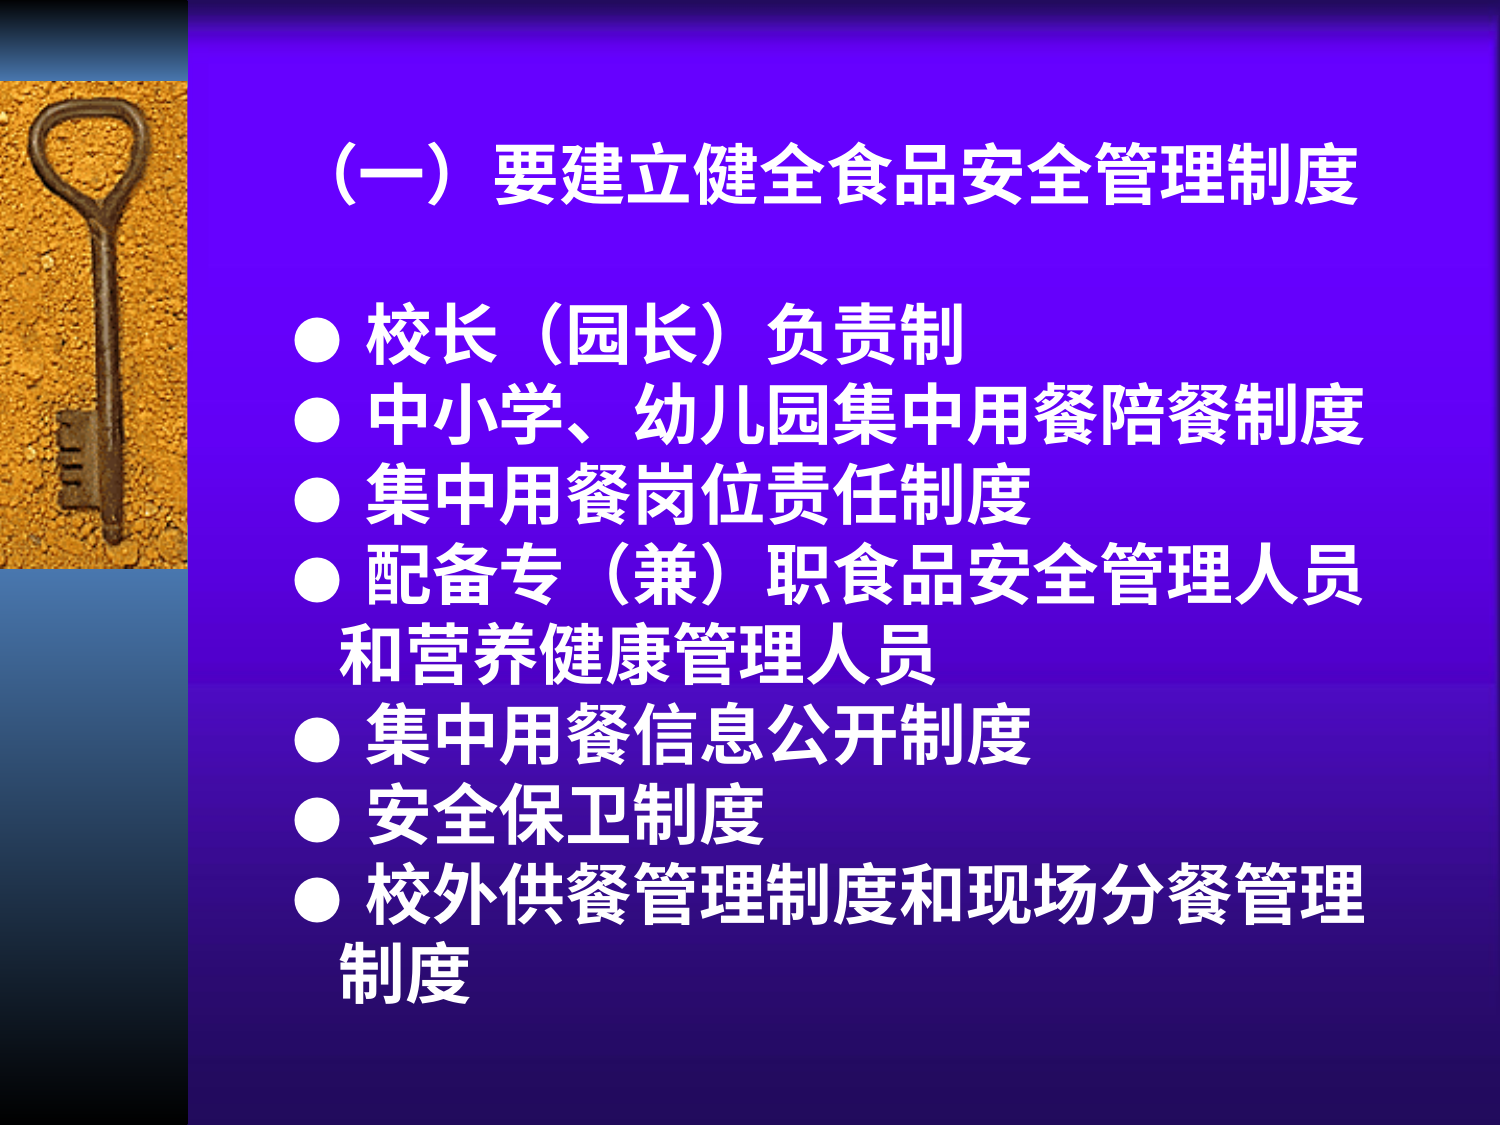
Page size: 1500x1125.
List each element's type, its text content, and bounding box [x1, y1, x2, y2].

picture [0, 0, 1500, 1125]
text_box （一）要建立健全食品安全管理制度 ● 校长（园长）负责制 ● 中小学、幼儿园集中用餐陪餐制度 ● 集中用餐岗位责任制度 ● 配备专（兼）职食品安全管理人员 和营养健康管理人员 ● 集中用餐信息公开制度 ● 安全保卫制度 ● 校外供餐管理制度和现场分餐管理 制度 [277, 125, 1388, 1020]
